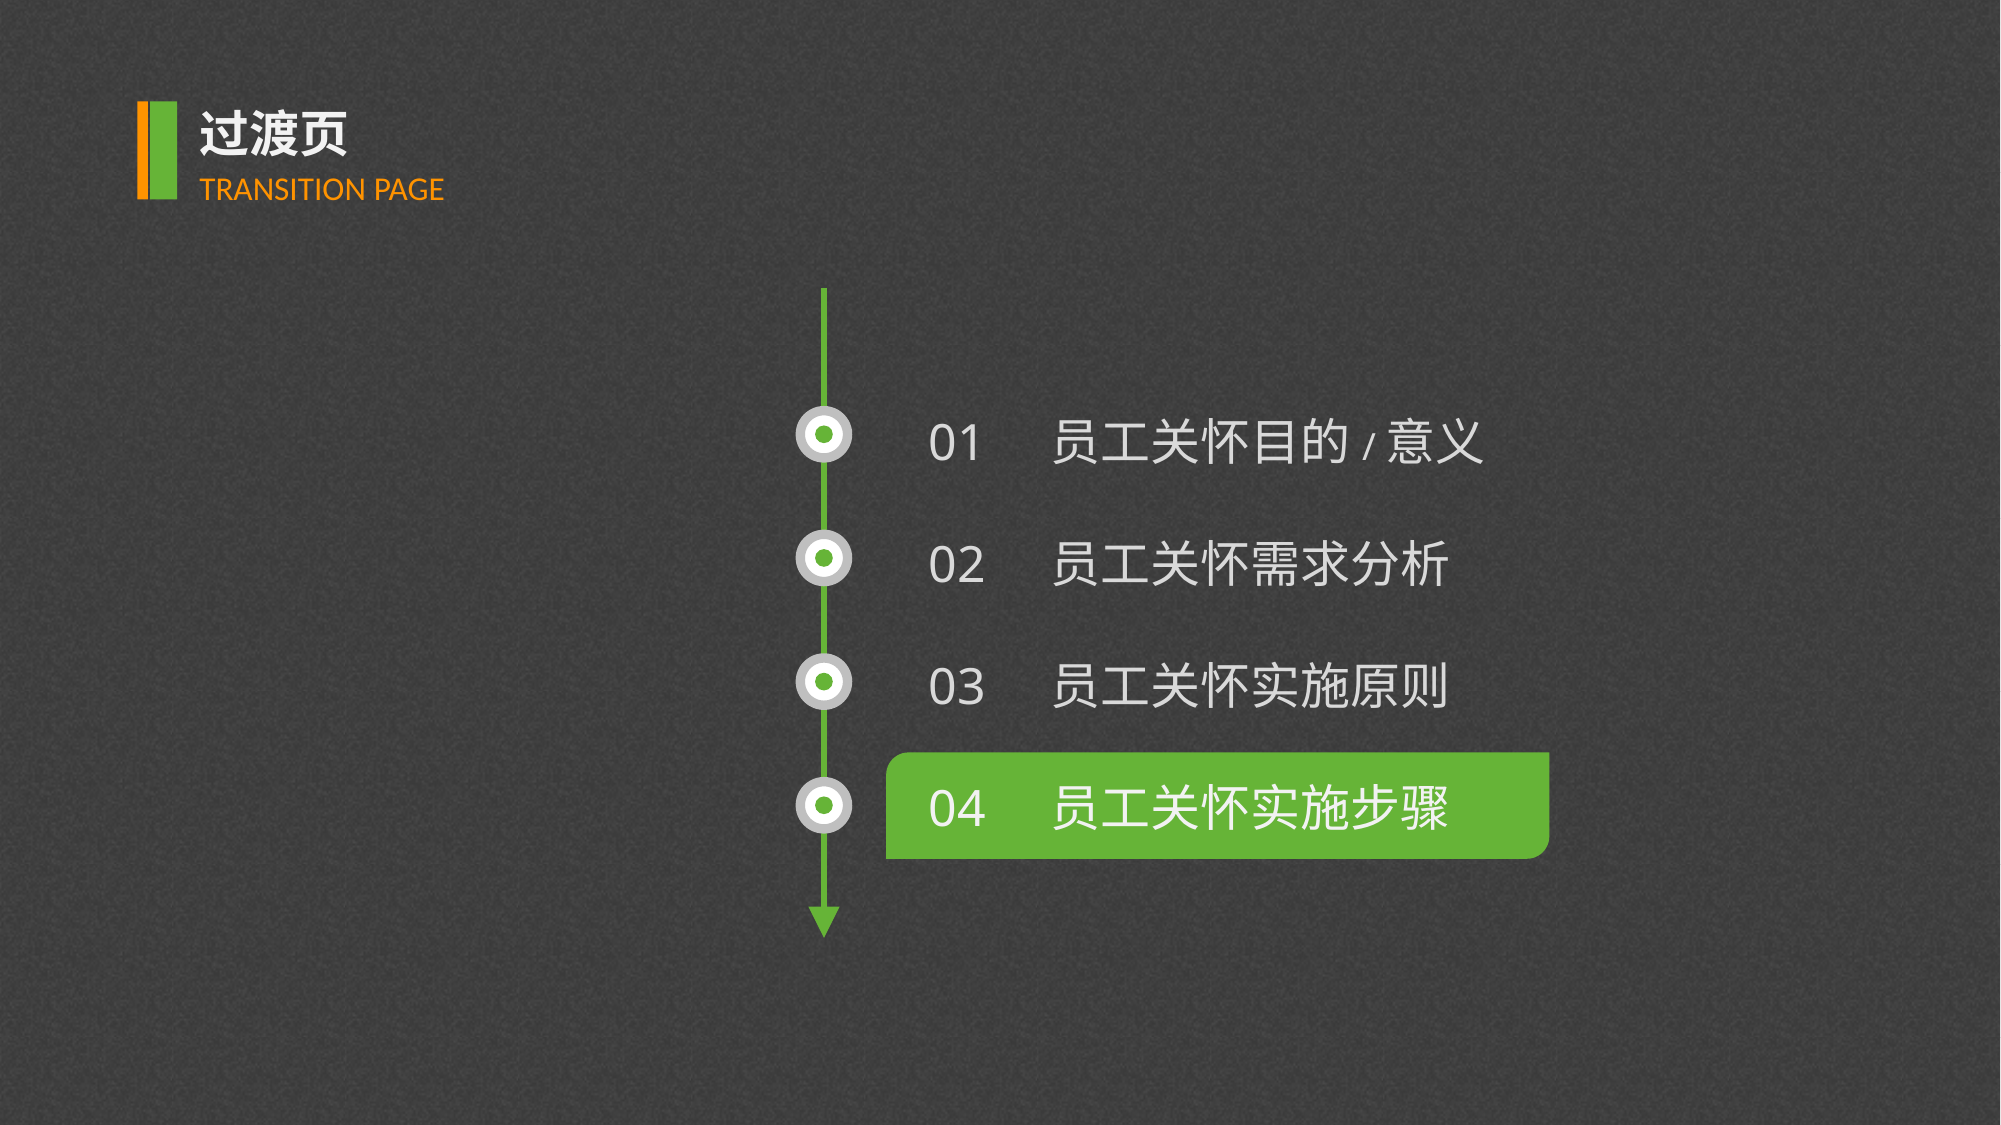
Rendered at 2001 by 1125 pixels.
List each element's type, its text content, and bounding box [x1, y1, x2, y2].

text_box 04 员工关怀实施步骤 [928, 776, 1558, 837]
text_box [885, 751, 1551, 860]
picture [0, 0, 2001, 1125]
